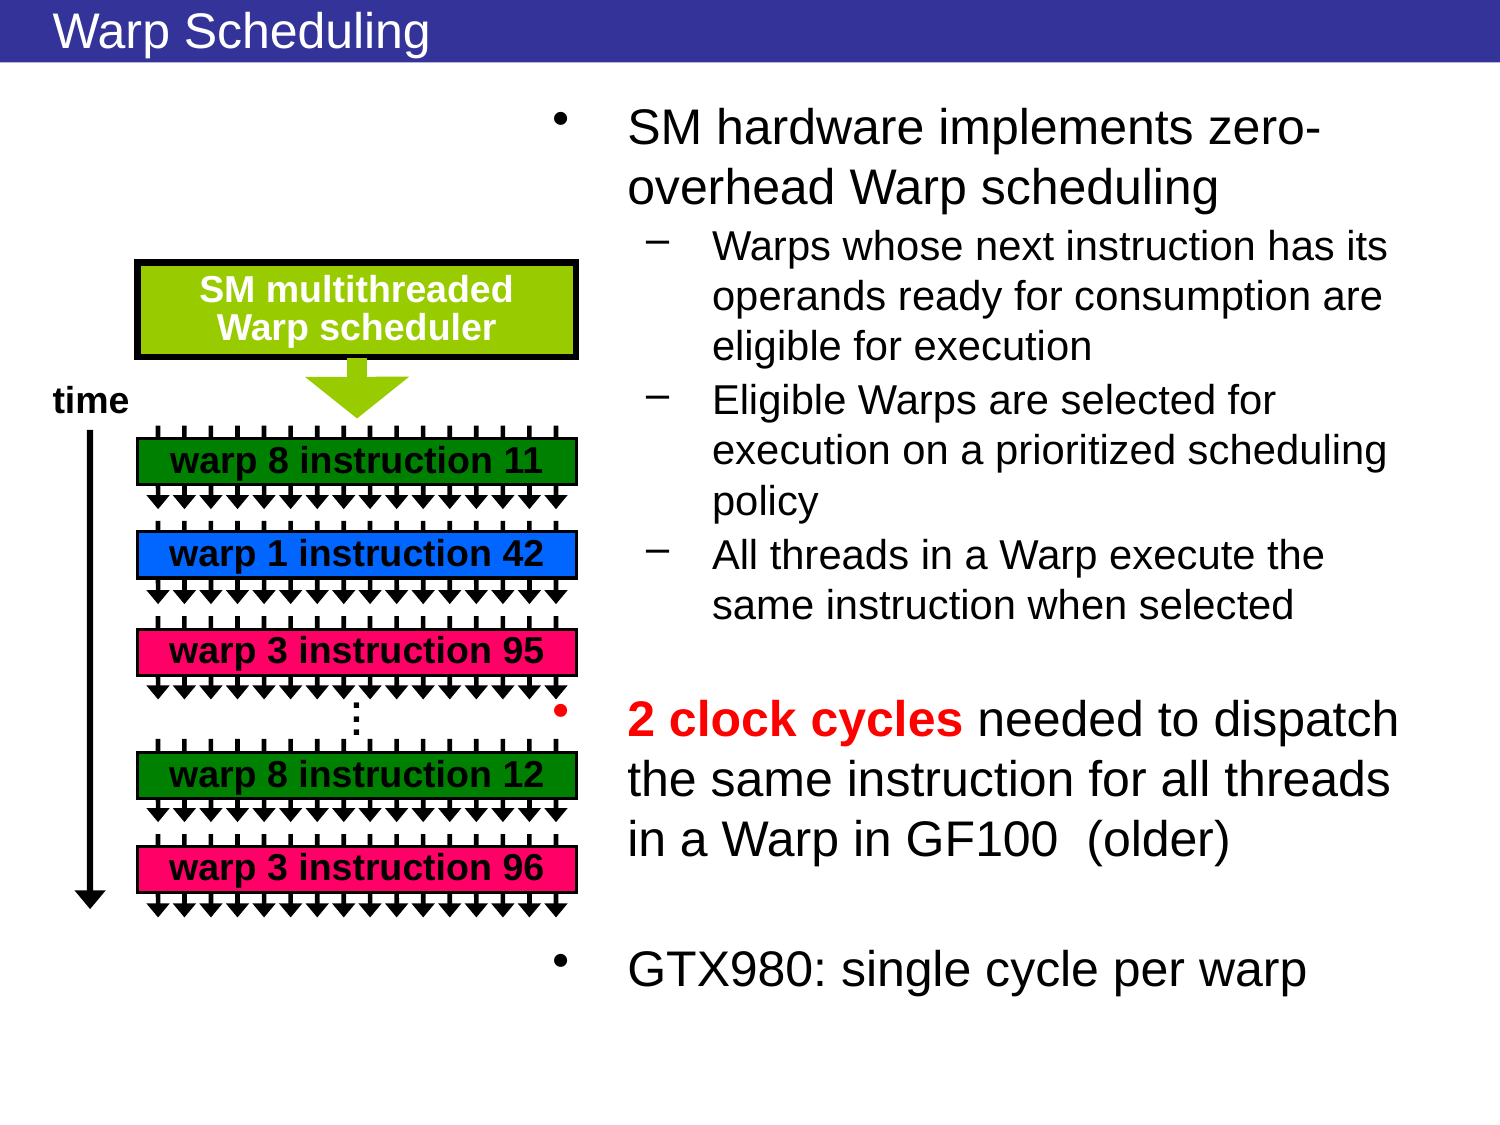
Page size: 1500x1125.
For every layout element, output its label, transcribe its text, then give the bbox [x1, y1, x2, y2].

title Warp Scheduling [37, 7, 1426, 51]
text_box time [37, 376, 145, 429]
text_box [137, 615, 577, 700]
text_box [137, 520, 577, 605]
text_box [137, 425, 577, 510]
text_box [137, 833, 577, 918]
text_box [79, 429, 101, 910]
text_box SM hardware implements zero-overhead Warp scheduling Warps whose next instruction has its operands ready for consumption are eligible for execution Eligible Warps are selected for execution on a prioritized scheduling policy All threads in a Warp execute the same instruction when selected 2 clock cycles needed to dispatch the same instruction for all threads in a Warp in GF100 (older) GTX980: single cycle per warp [537, 87, 1415, 959]
text_box [346, 358, 368, 419]
text_box . . . [137, 713, 577, 723]
text_box SM multithreaded Warp scheduler [137, 262, 577, 357]
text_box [137, 738, 577, 823]
